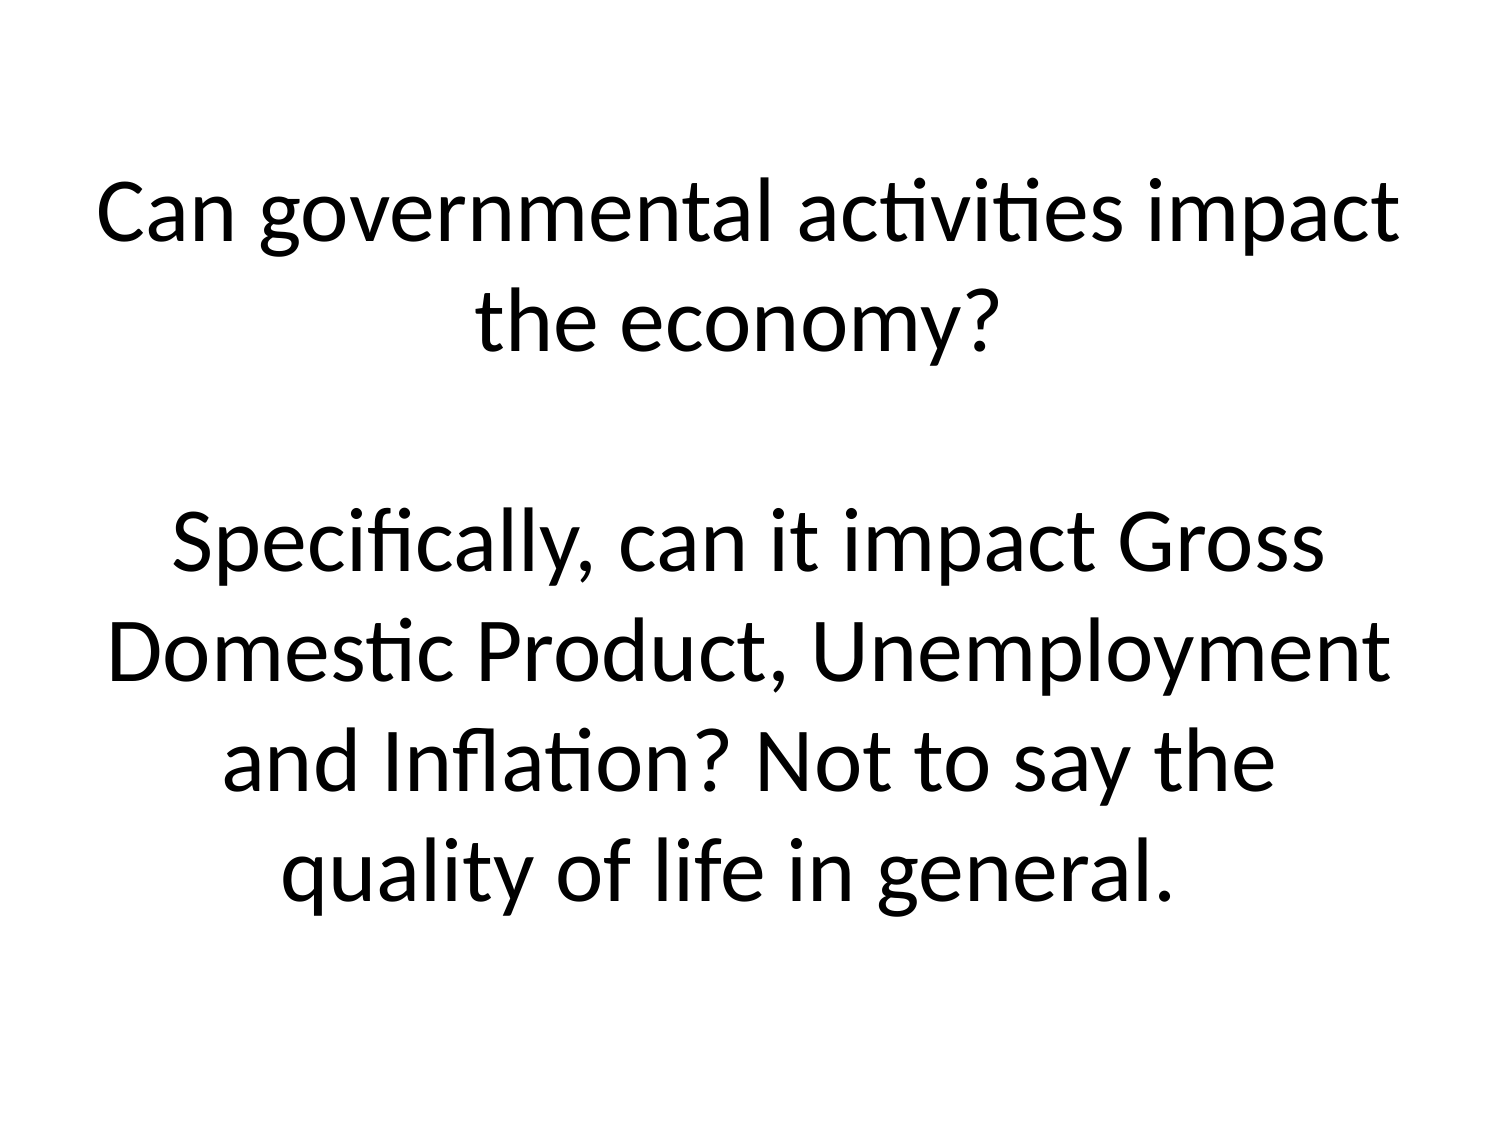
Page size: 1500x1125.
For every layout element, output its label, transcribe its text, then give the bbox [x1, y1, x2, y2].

title Can governmental activities impact the economy? Specifically, can it impact Gross Domestic Product, Unemployment and Inflation? Not to say the quality of life in general. [74, 44, 1426, 1026]
